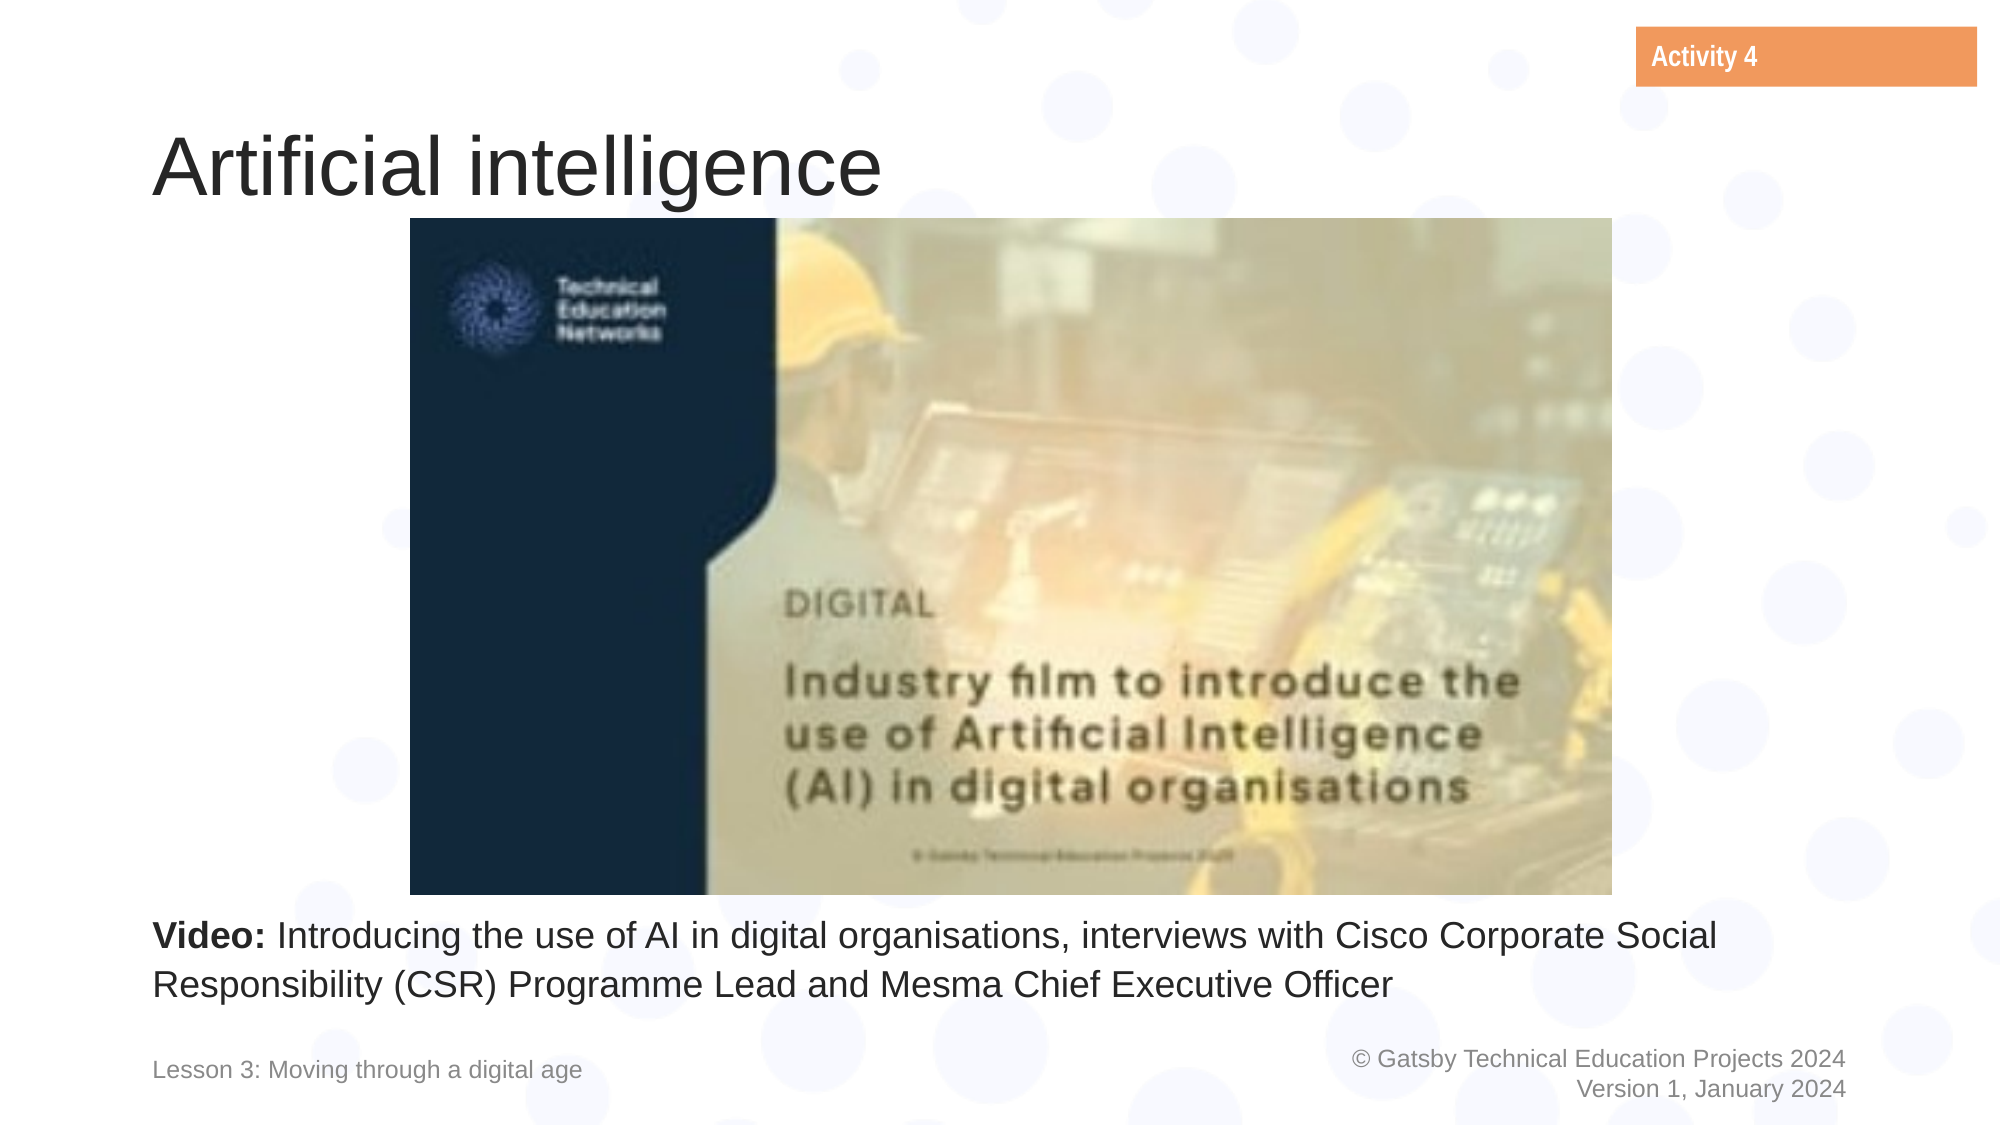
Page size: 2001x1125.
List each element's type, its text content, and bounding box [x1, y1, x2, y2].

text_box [409, 217, 1613, 896]
list Activity 4 [1636, 26, 1978, 87]
list Video: Introducing the use of AI in digital organisations, interviews with Cisco Corporate Social Responsibility (CSR) Programme Lead and Mesma Chief Executive Officer [137, 899, 1863, 971]
title Artificial intelligence [137, 59, 1863, 278]
list Lesson 3: Moving through a digital age [137, 1031, 1024, 1103]
